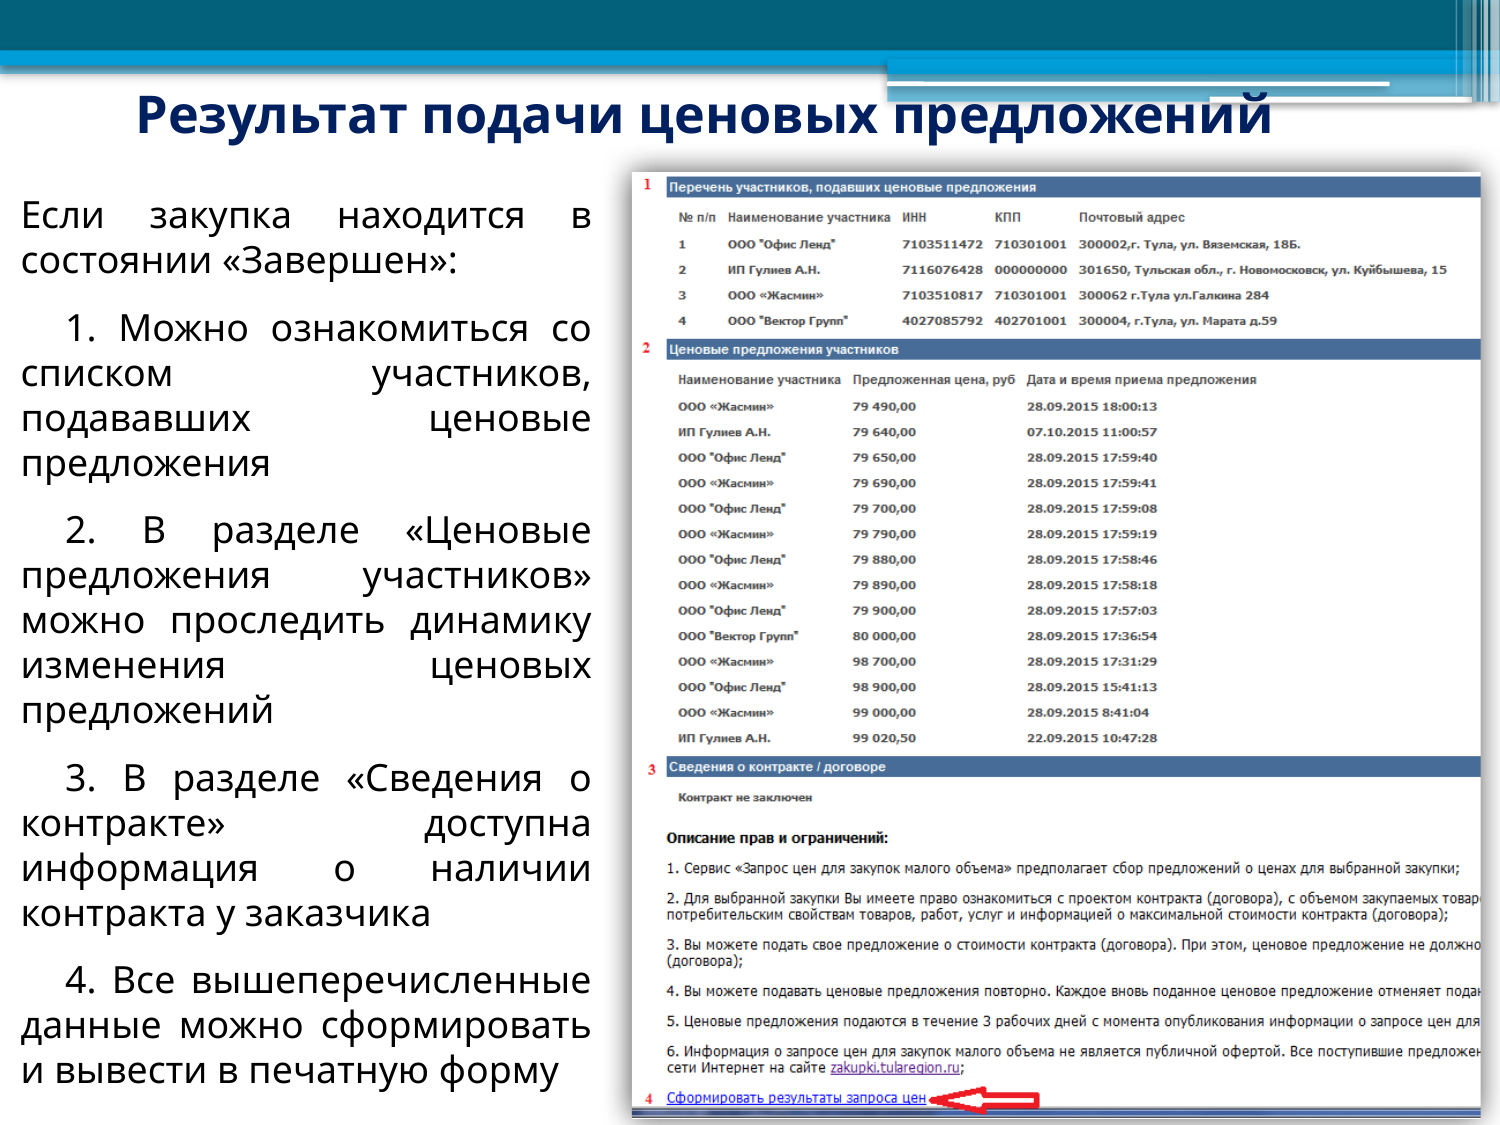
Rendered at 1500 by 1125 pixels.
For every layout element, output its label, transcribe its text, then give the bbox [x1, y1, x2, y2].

picture [631, 172, 1482, 1120]
text_box Результат подачи ценовых предложений [120, 74, 1303, 152]
text_box Если закупка находится в состоянии «Завершен»: Можно ознакомиться со списком участников, подававших ценовые предложения В разделе «Ценовые предложения участников» можно проследить динамику изменения ценовых предложений В разделе «Сведения о контракте» доступна информация о наличии контракта у заказчика Все вышеперечисленные данные можно сформировать и вывести в печатную форму [5, 183, 607, 1099]
